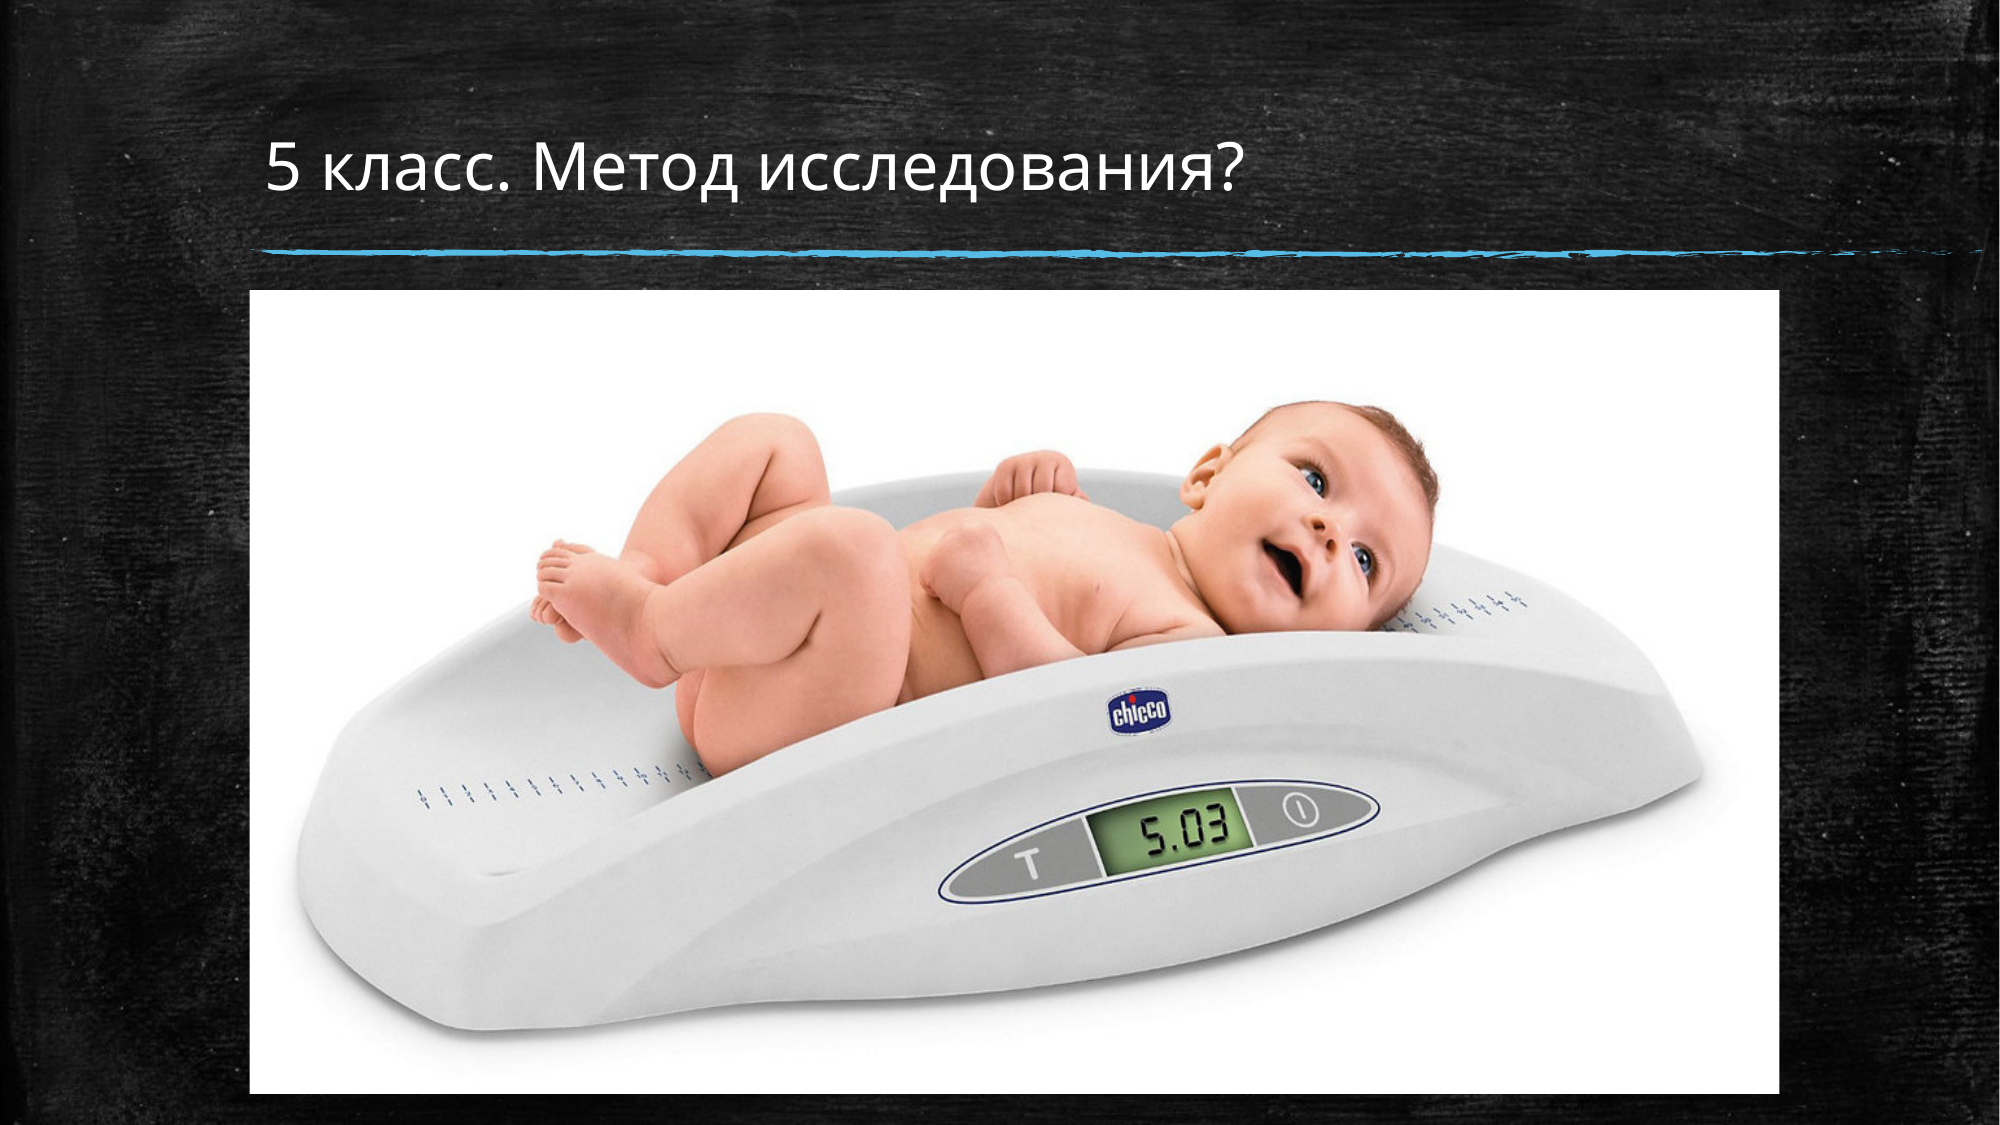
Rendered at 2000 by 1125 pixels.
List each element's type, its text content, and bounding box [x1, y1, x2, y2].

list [249, 290, 1780, 1094]
title 5 класс. Метод исследования? [249, 45, 1750, 213]
